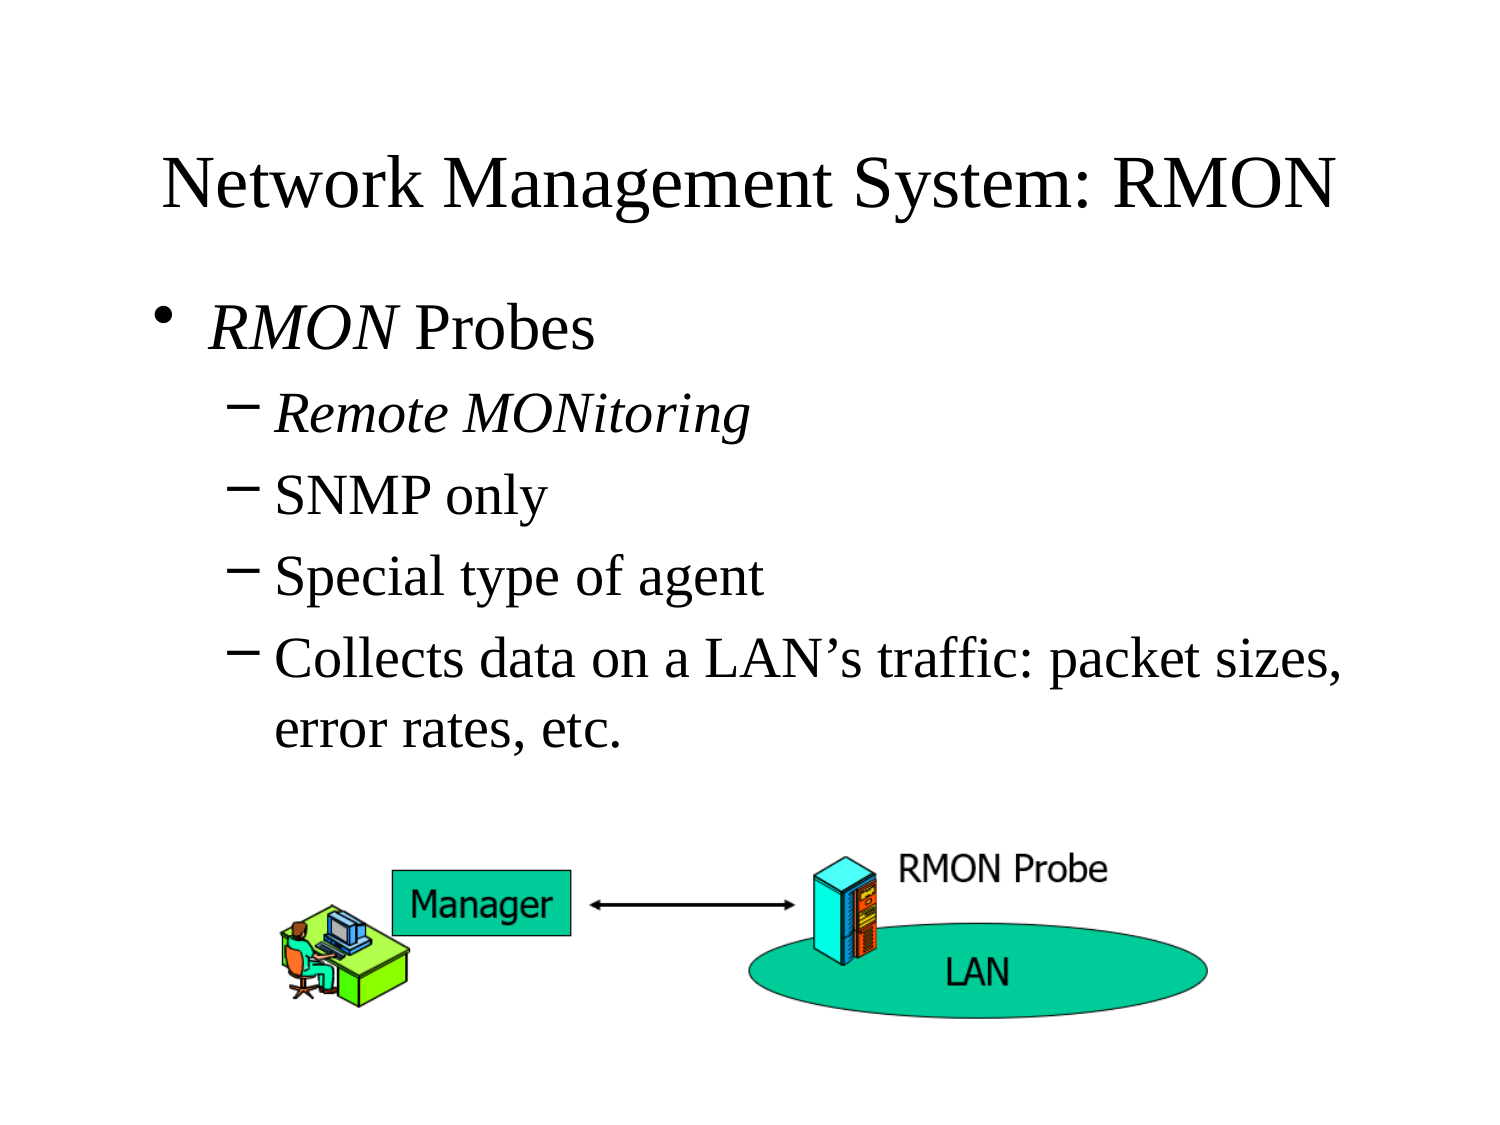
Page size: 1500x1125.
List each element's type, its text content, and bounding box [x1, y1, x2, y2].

picture [249, 849, 1225, 1041]
list RMON Probes Remote MONitoring SNMP only Special type of agent Collects data on a LAN’s traffic: packet sizes, error rates, etc. [137, 275, 1413, 950]
title Network Management System: RMON [112, 83, 1388, 272]
